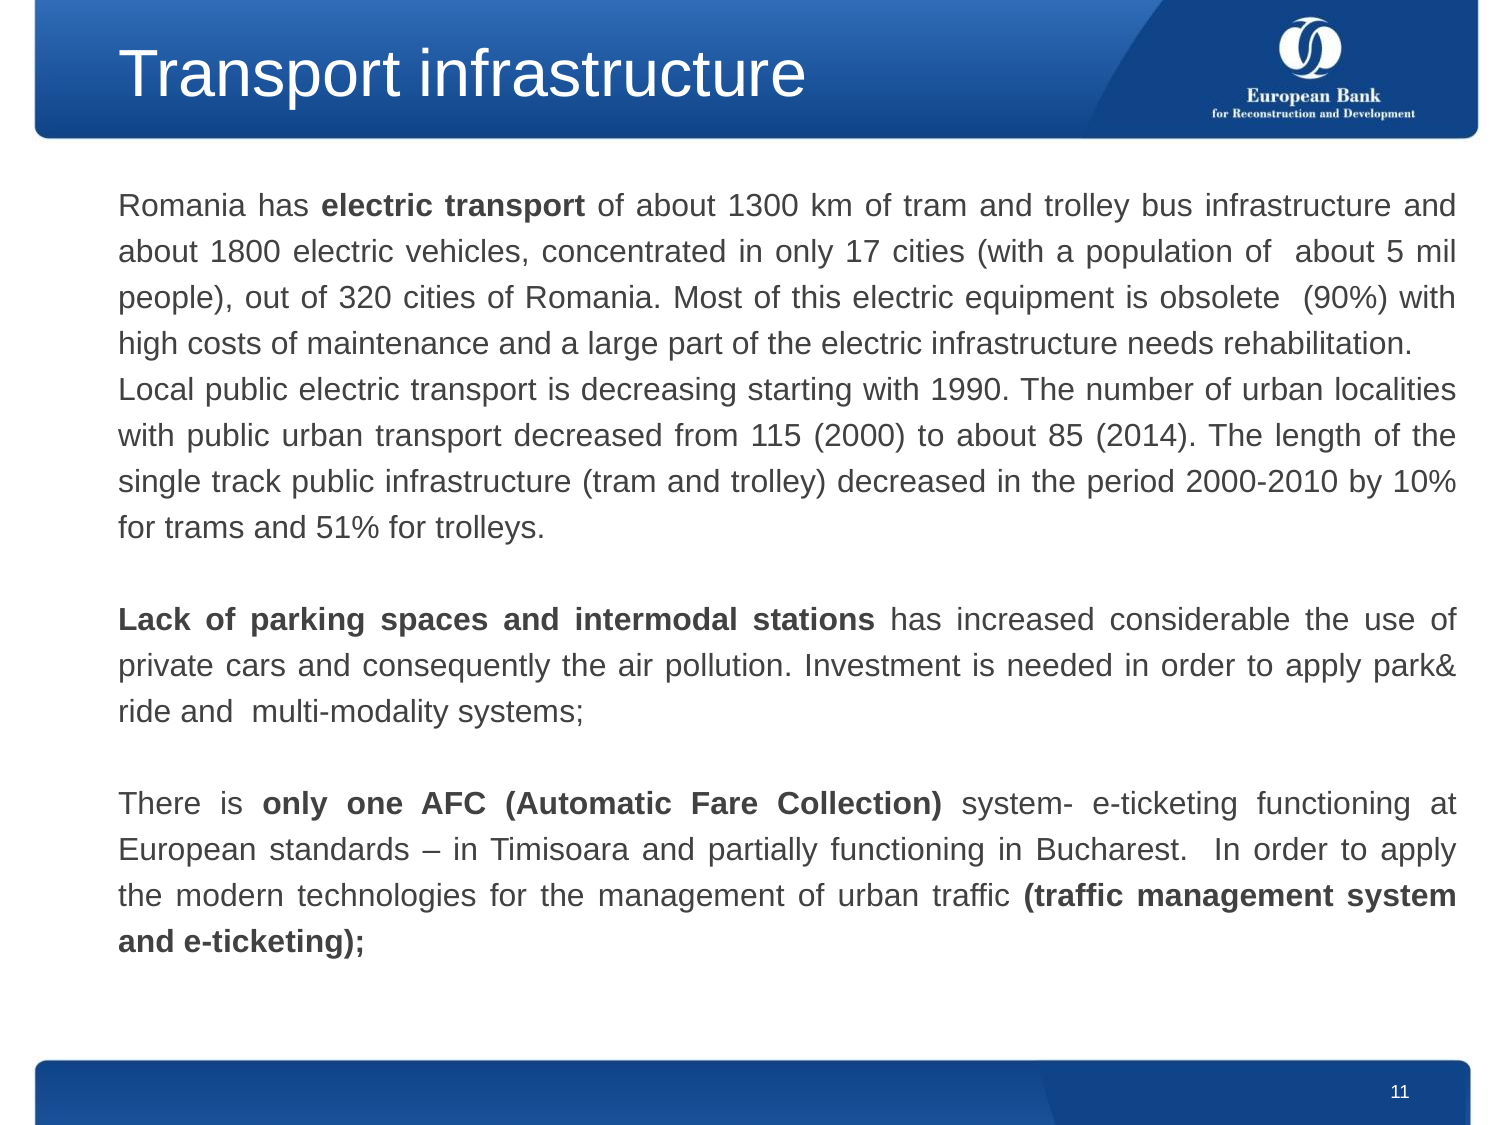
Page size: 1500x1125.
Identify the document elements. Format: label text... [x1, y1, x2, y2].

picture [0, 0, 1500, 1125]
list Romania has electric transport of about 1300 km of tram and trolley bus infrastructure and about 1800 electric vehicles, concentrated in only 17 cities (with a population of about 5 mil people), out of 320 cities of Romania. Most of this electric equipment is obsolete (90%) with high costs of maintenance and a large part of the electric infrastructure needs rehabilitation. Local public electric transport is decreasing starting with 1990. The number of urban localities with public urban transport decreased from 115 (2000) to about 85 (2014). The length of the single track public infrastructure (tram and trolley) decreased in the period 2000-2010 by 10% for trams and 51% for trolleys. Lack of parking spaces and intermodal stations has increased considerable the use of private cars and consequently the air pollution. Investment is needed in order to apply park& ride and multi-modality systems; There is only one AFC (Automatic Fare Collection) system- e-ticketing functioning at European standards – in Timisoara and partially functioning in Bucharest. In order to apply the modern technologies for the management of urban traffic (traffic management system and e-ticketing); [118, 139, 1458, 1062]
slide_number 11 [1074, 1061, 1425, 1122]
title Transport infrastructure [118, 0, 1158, 139]
